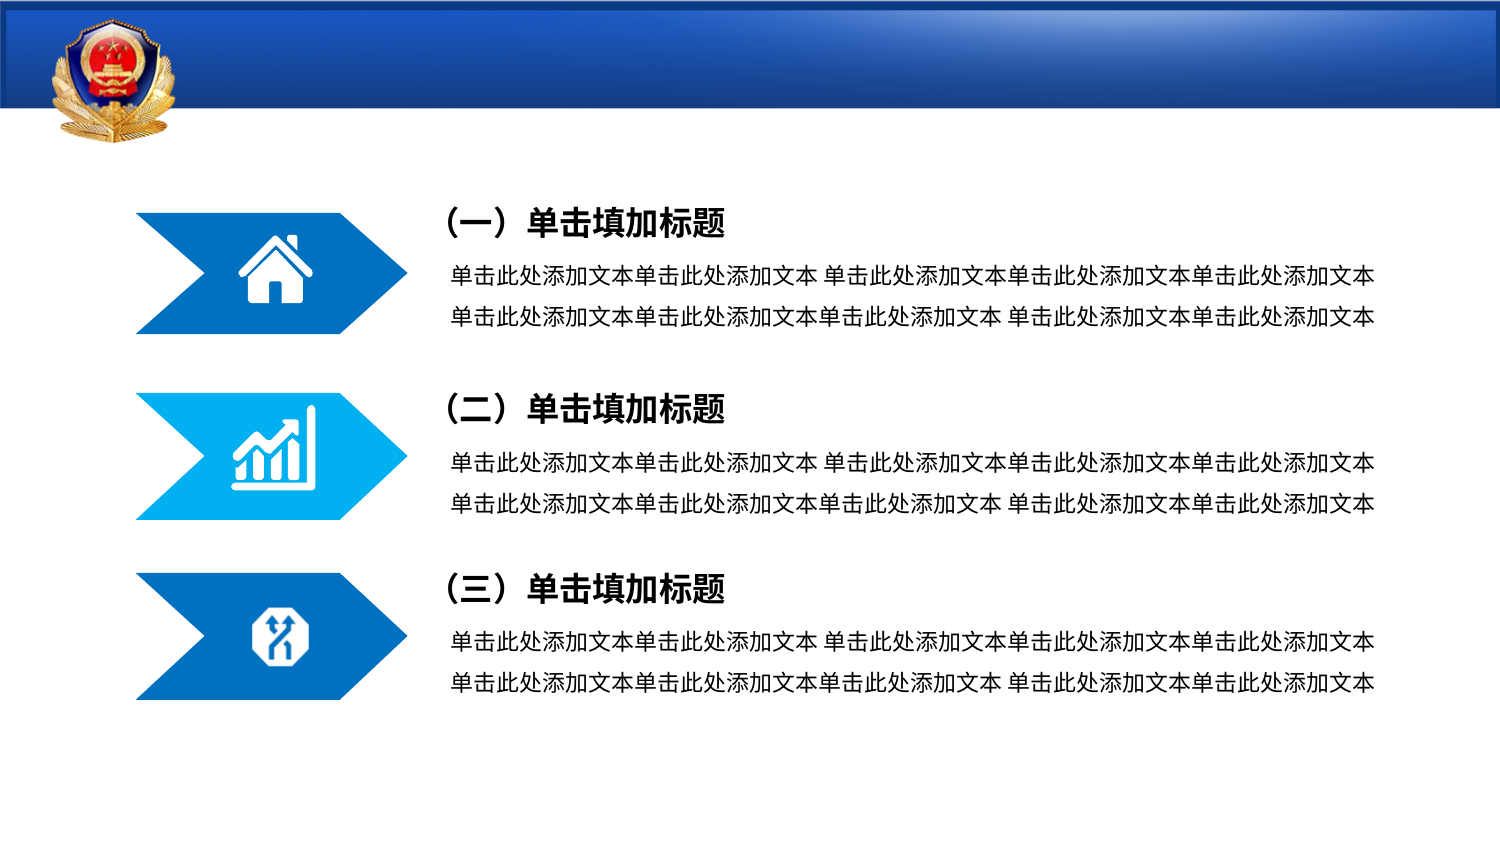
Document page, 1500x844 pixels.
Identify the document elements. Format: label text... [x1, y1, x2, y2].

text_box 单击此处添加文本单击此处添加文本 单击此处添加文本单击此处添加文本单击此处添加文本 单击此处添加文本单击此处添加文本单击此处添加文本 单击此处添加文本单击此处添加文本 [436, 607, 1436, 704]
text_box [135, 392, 408, 520]
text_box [135, 212, 408, 335]
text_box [135, 572, 408, 700]
text_box （二）单击填加标题 [417, 383, 855, 434]
picture [0, 0, 1500, 144]
text_box （三）单击填加标题 [417, 563, 855, 613]
text_box 单击此处添加文本单击此处添加文本 单击此处添加文本单击此处添加文本单击此处添加文本 单击此处添加文本单击此处添加文本单击此处添加文本 单击此处添加文本单击此处添加文本 [436, 240, 1436, 338]
text_box （一）单击填加标题 [417, 197, 855, 247]
text_box 单击此处添加文本单击此处添加文本 单击此处添加文本单击此处添加文本单击此处添加文本 单击此处添加文本单击此处添加文本单击此处添加文本 单击此处添加文本单击此处添加文本 [436, 427, 1436, 524]
